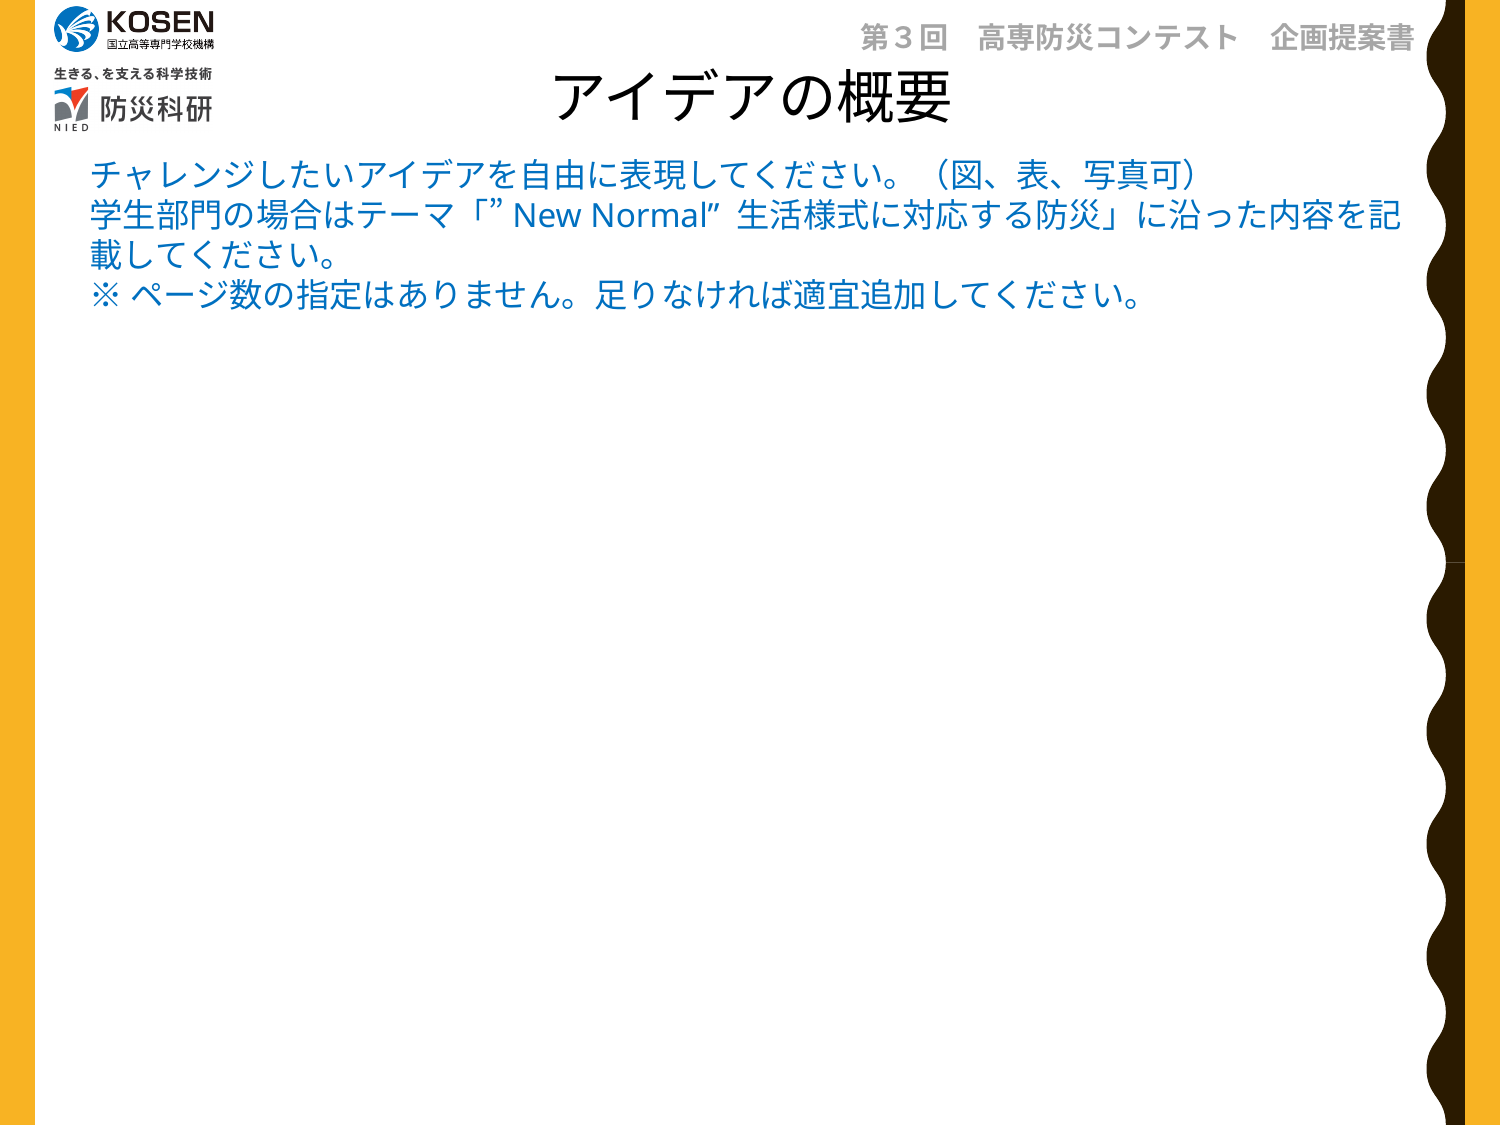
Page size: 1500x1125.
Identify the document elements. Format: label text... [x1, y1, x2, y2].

text_box [1418, 263, 1500, 419]
picture [54, 6, 215, 52]
text_box アイデアの概要 [37, 60, 1464, 139]
text_box チャレンジしたいアイデアを自由に表現してください。（図、表、写真可） 学生部門の場合はテーマ「”New Normal” 生活様式に対応する防災」に沿った内容を記載してください。 ※ページ数の指定はありません。足りなければ適宜追加してください。 [74, 146, 1418, 1060]
